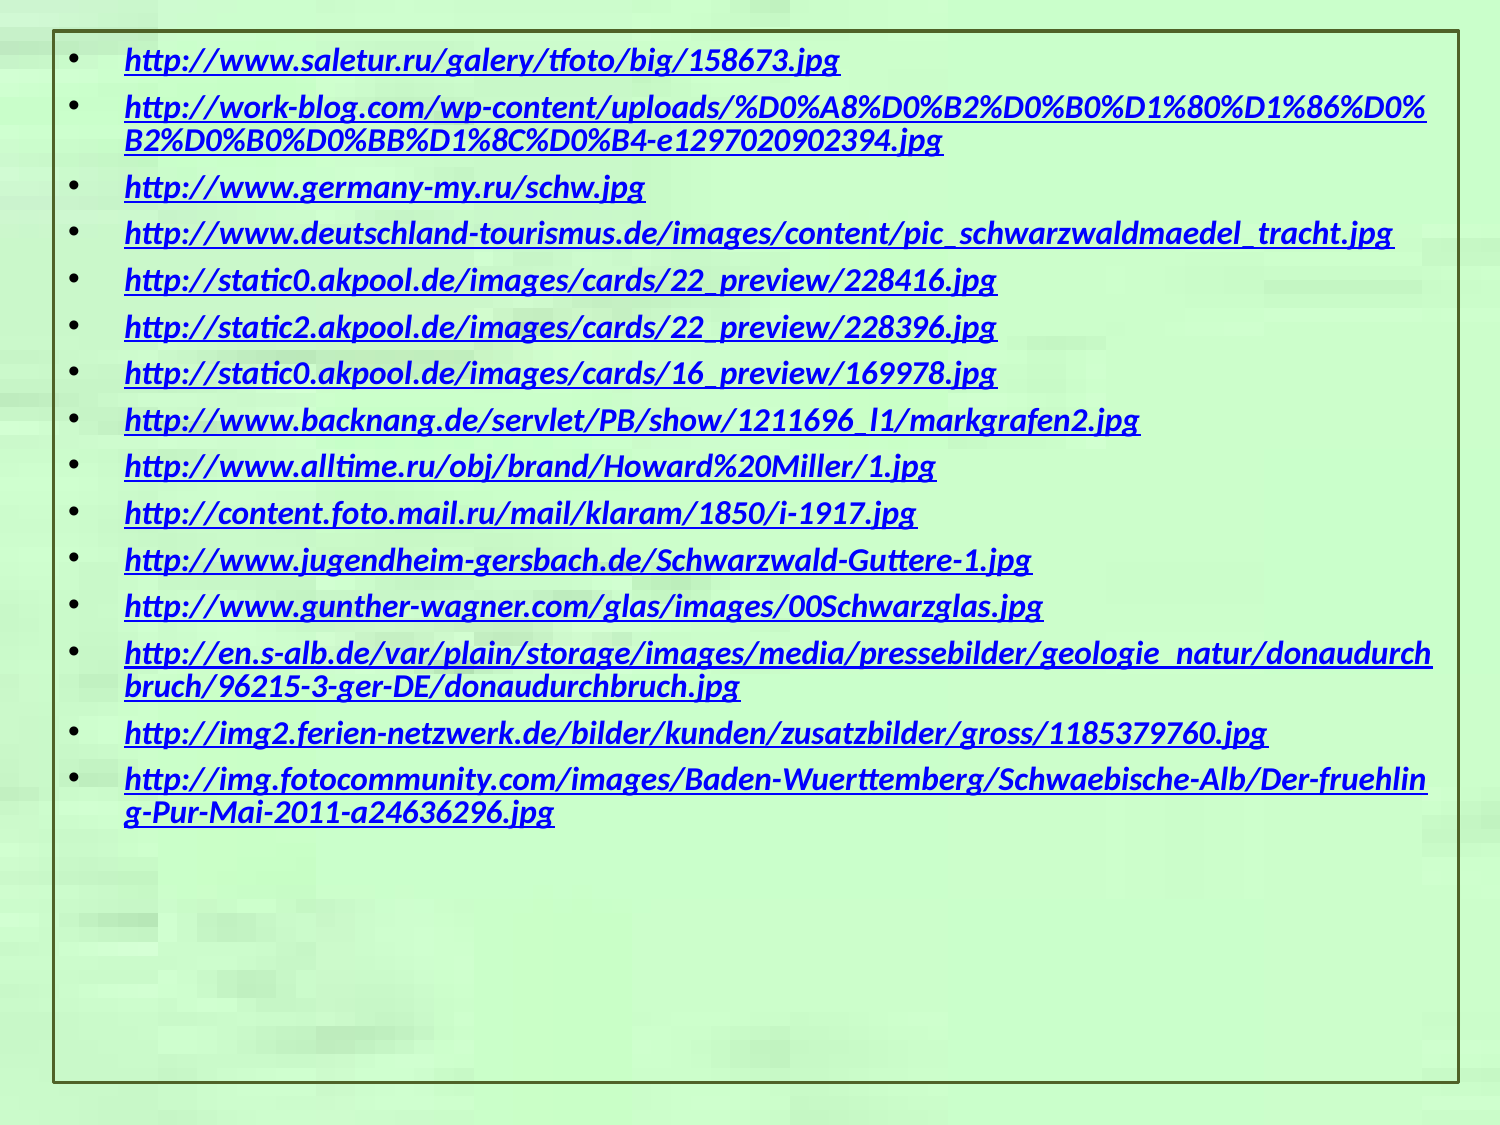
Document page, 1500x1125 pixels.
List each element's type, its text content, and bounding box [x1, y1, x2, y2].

list http://www.saletur.ru/galery/tfoto/big/158673.jpg http://work-blog.com/wp-content/uploads/%D0%A8%D0%B2%D0%B0%D1%80%D1%86%D0%B2%D0%B0%D0%BB%D1%8C%D0%B4-e1297020902394.jpg http://www.germany-my.ru/schw.jpg http://www.deutschland-tourismus.de/images/content/pic_schwarzwaldmaedel_tracht.jpg http://static0.akpool.de/images/cards/22_preview/228416.jpg http://static2.akpool.de/images/cards/22_preview/228396.jpg http://static0.akpool.de/images/cards/16_preview/169978.jpg http://www.backnang.de/servlet/PB/show/1211696_l1/markgrafen2.jpg http://www.alltime.ru/obj/brand/Howard%20Miller/1.jpg http://content.foto.mail.ru/mail/klaram/1850/i-1917.jpg http://www.jugendheim-gersbach.de/Schwarzwald-Guttere-1.jpg http://www.gunther-wagner.com/glas/images/00Schwarzglas.jpg http://en.s-alb.de/var/plain/storage/images/media/pressebilder/geologie_natur/donaudurchbruch/96215-3-ger-DE/donaudurchbruch.jpg http://img2.ferien-netzwerk.de/bilder/kunden/zusatzbilder/gross/1185379760.jpg http://img.fotocommunity.com/images/Baden-Wuerttemberg/Schwaebische-Alb/Der-fruehling-Pur-Mai-2011-a24636296.jpg [53, 30, 1459, 1083]
picture [0, 0, 1500, 1125]
